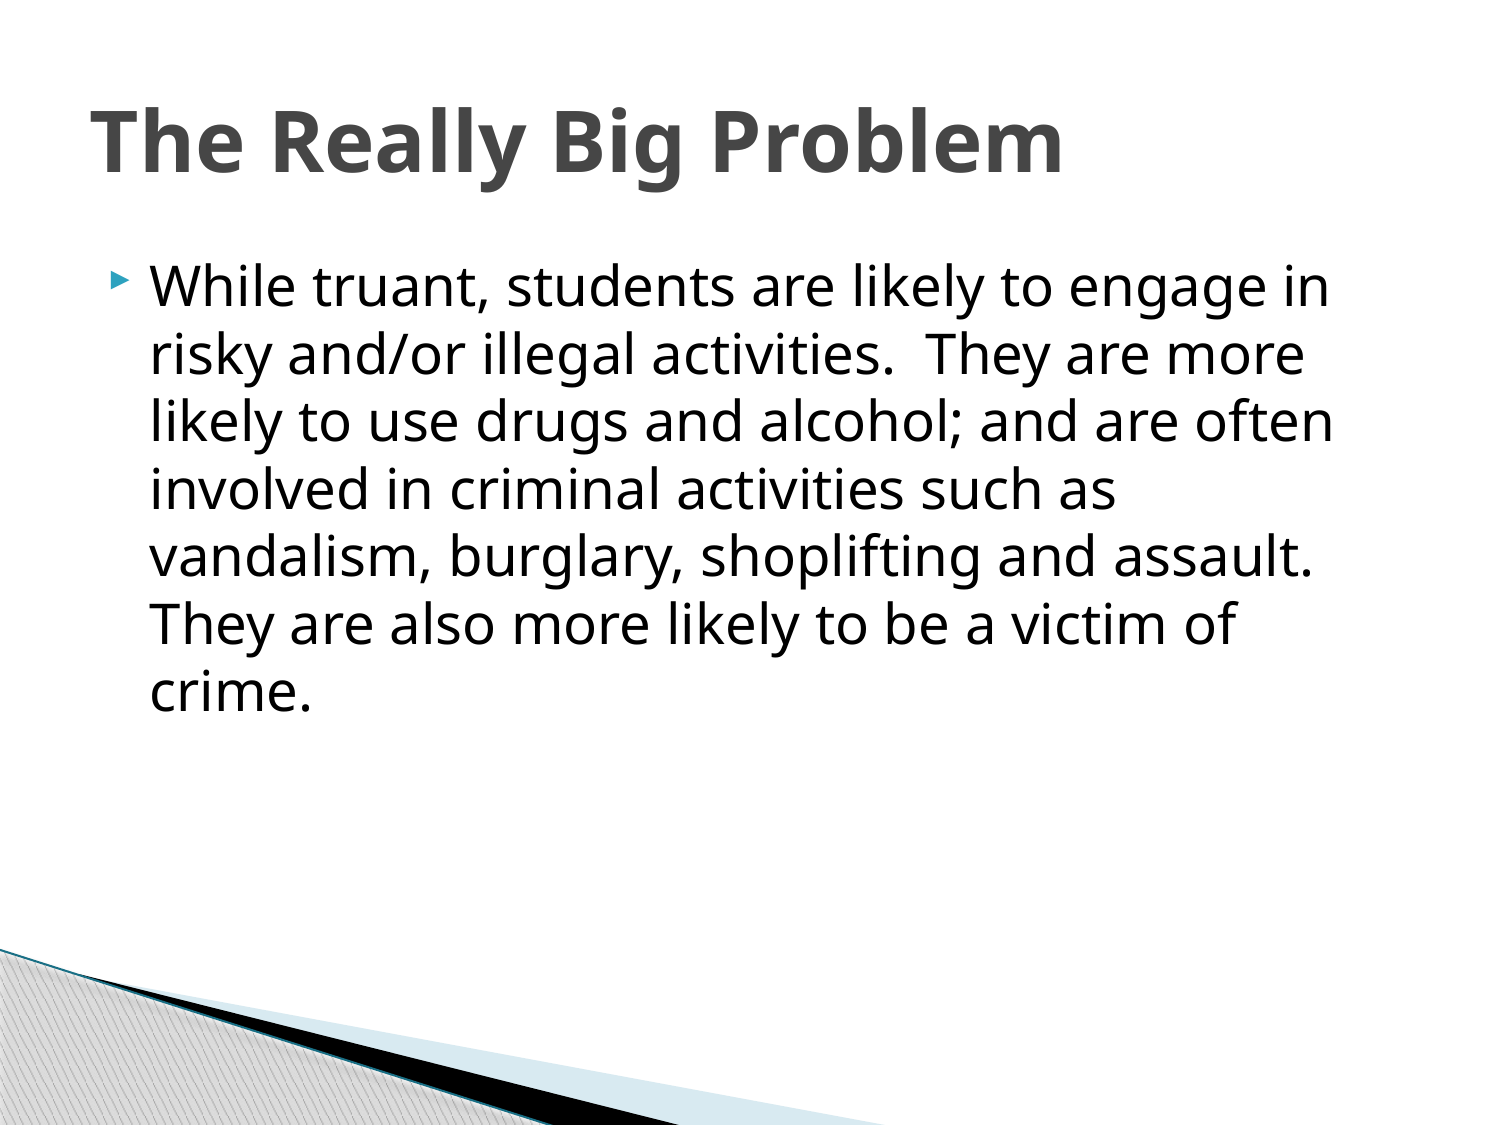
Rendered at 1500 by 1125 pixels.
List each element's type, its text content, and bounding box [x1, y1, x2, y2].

title The Really Big Problem [75, 45, 1425, 233]
list While truant, students are likely to engage in risky and/or illegal activities. They are more likely to use drugs and alcohol; and are often involved in criminal activities such as vandalism, burglary, shoplifting and assault. They are also more likely to be a victim of crime. [75, 243, 1425, 986]
